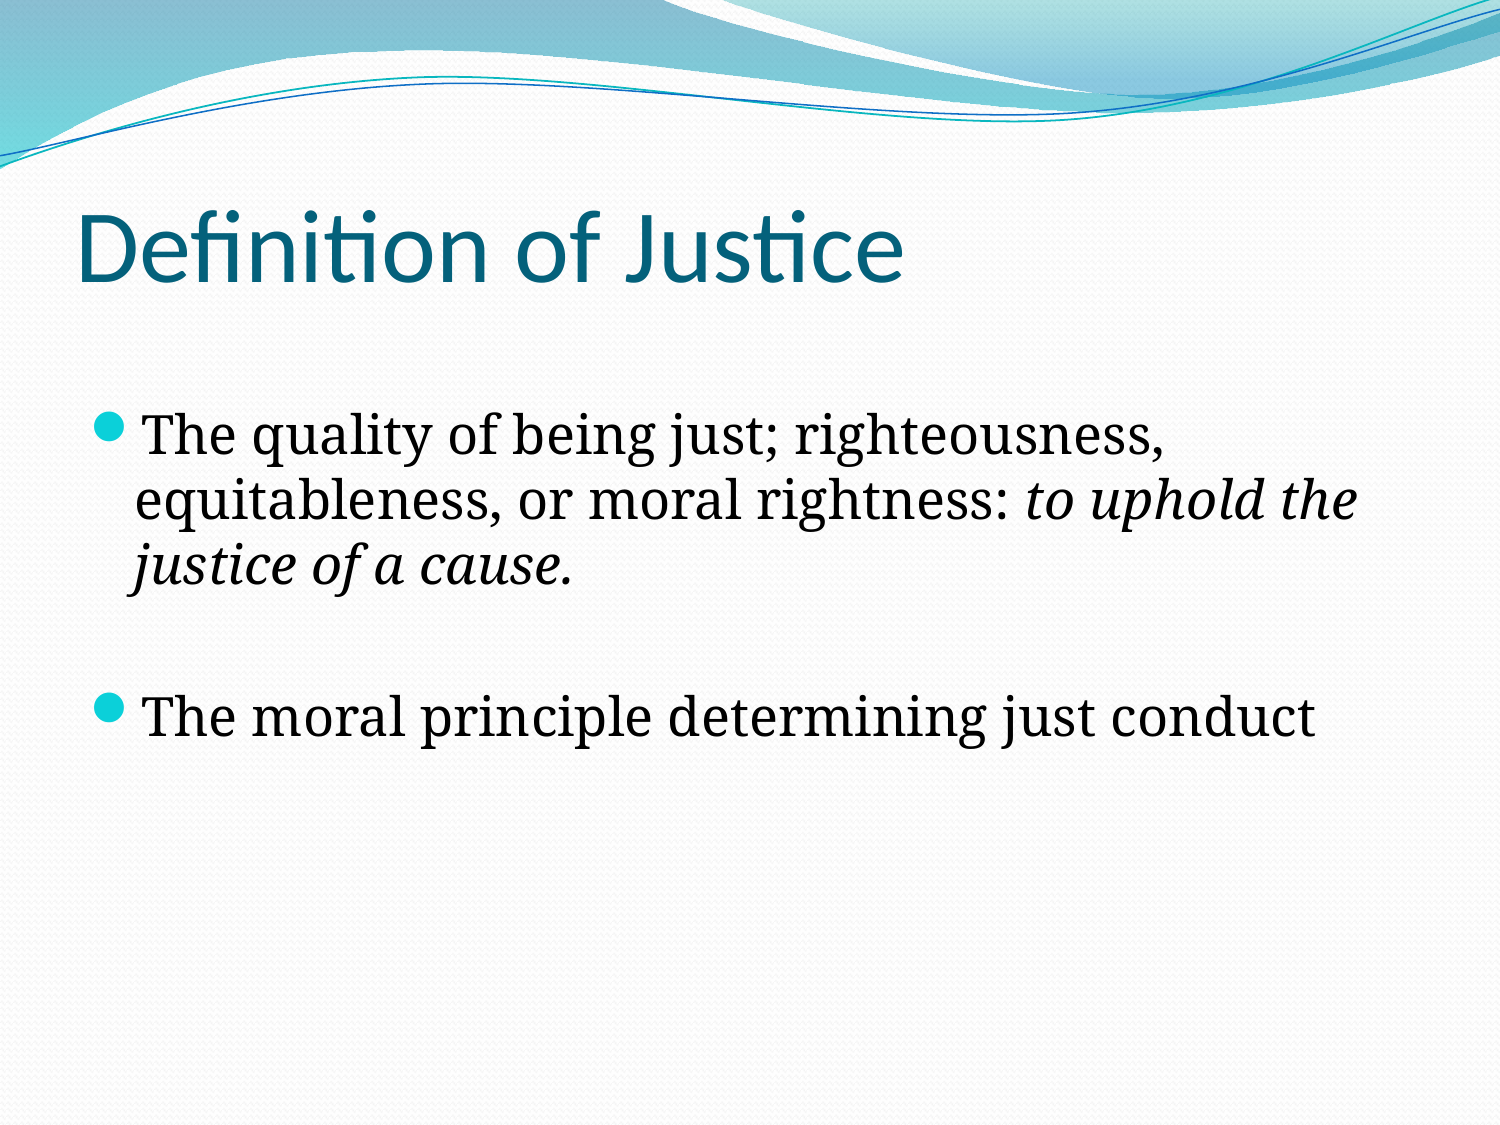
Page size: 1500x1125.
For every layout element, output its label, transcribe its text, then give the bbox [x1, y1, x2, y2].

list The quality of being just; righteousness, equitableness, or moral rightness: to uphold the justice of a cause. The moral principle determining just conduct [75, 317, 1425, 1038]
title Definition of Justice [75, 115, 1425, 303]
